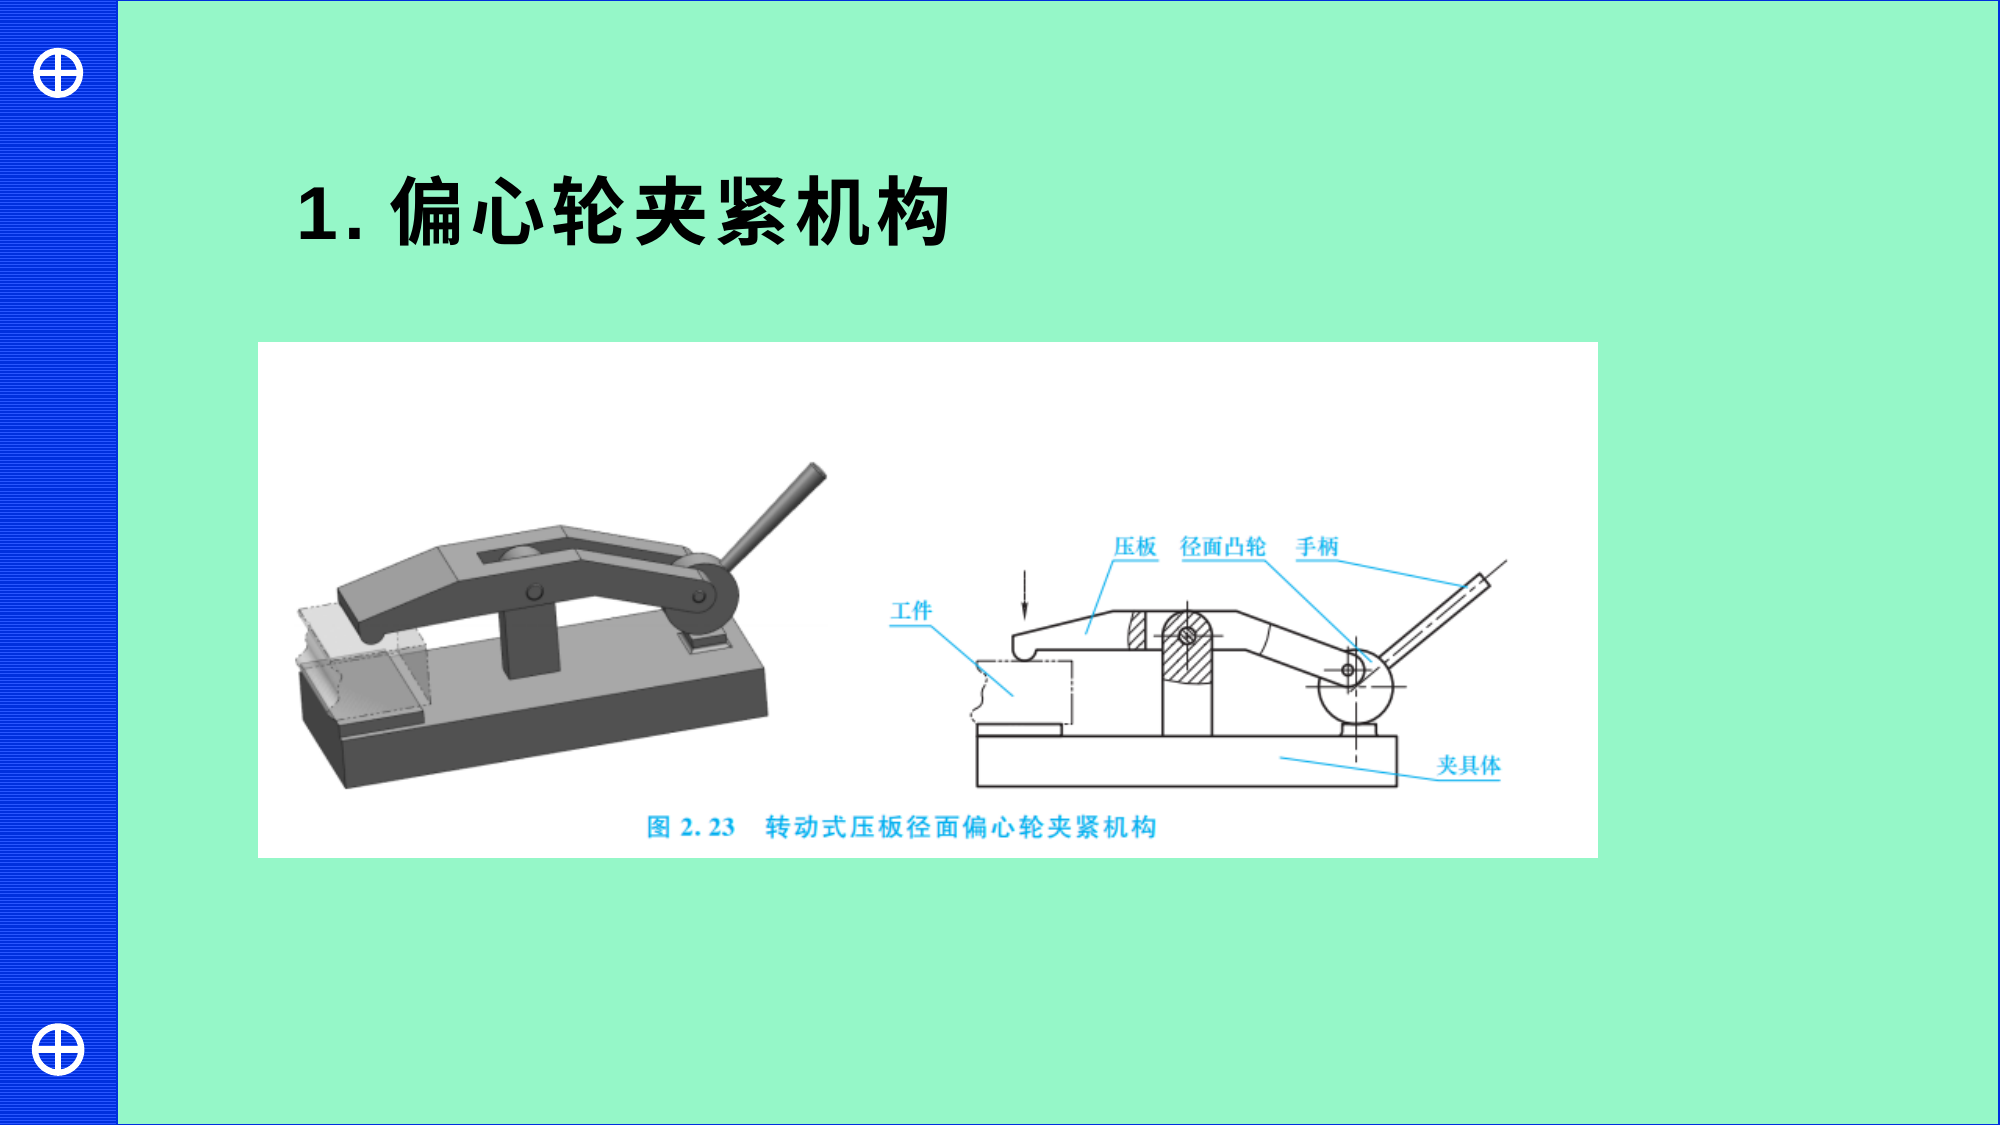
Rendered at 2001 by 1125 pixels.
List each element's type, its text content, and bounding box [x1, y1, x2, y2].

text_box 1.偏心轮夹紧机构 [173, 140, 1462, 263]
picture [258, 342, 1598, 858]
